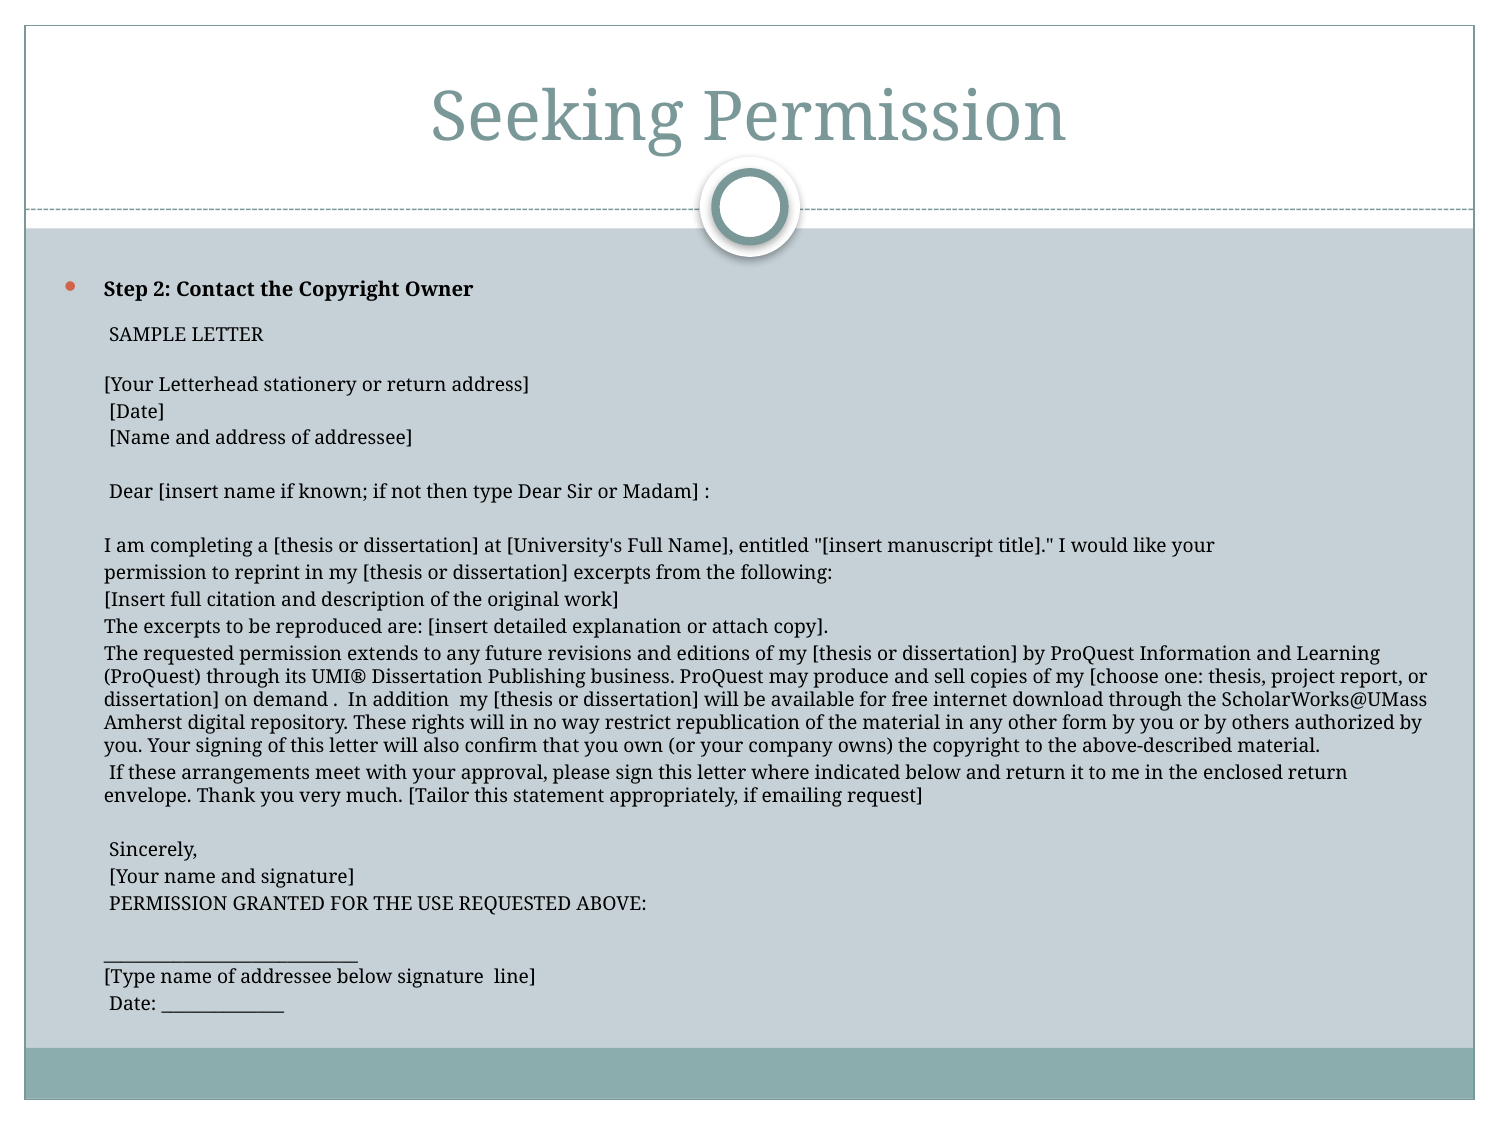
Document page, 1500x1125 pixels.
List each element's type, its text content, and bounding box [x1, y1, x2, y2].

list Step 2: Contact the Copyright Owner SAMPLE LETTER [Your Letterhead stationery or return address] [Date] [Name and address of addressee] Dear [insert name if known; if not then type Dear Sir or Madam] : I am completing a [thesis or dissertation] at [University's Full Name], entitled "[insert manuscript title]." I would like your permission to reprint in my [thesis or dissertation] excerpts from the following: [Insert full citation and description of the original work] The excerpts to be reproduced are: [insert detailed explanation or attach copy]. The requested permission extends to any future revisions and editions of my [thesis or dissertation] by ProQuest Information and Learning (ProQuest) through its UMI® Dissertation Publishing business. ProQuest may produce and sell copies of my [choose one: thesis, project report, or dissertation] on demand . In addition my [thesis or dissertation] will be available for free internet download through the ScholarWorks@UMass Amherst digital repository. These rights will in no way restrict republication of the material in any other form by you or by others authorized by you. Your signing of this letter will also confirm that you own (or your company owns) the copyright to the above-described material. If these arrangements meet with your approval, please sign this letter where indicated below and return it to me in the enclosed return envelope. Thank you very much. [Tailor this statement appropriately, if emailing request] Sincerely, [Your name and signature] PERMISSION GRANTED FOR THE USE REQUESTED ABOVE: _____________________________ [Type name of addressee below signature line] Date: ______________ [49, 250, 1445, 1063]
title Seeking Permission [49, 37, 1450, 162]
